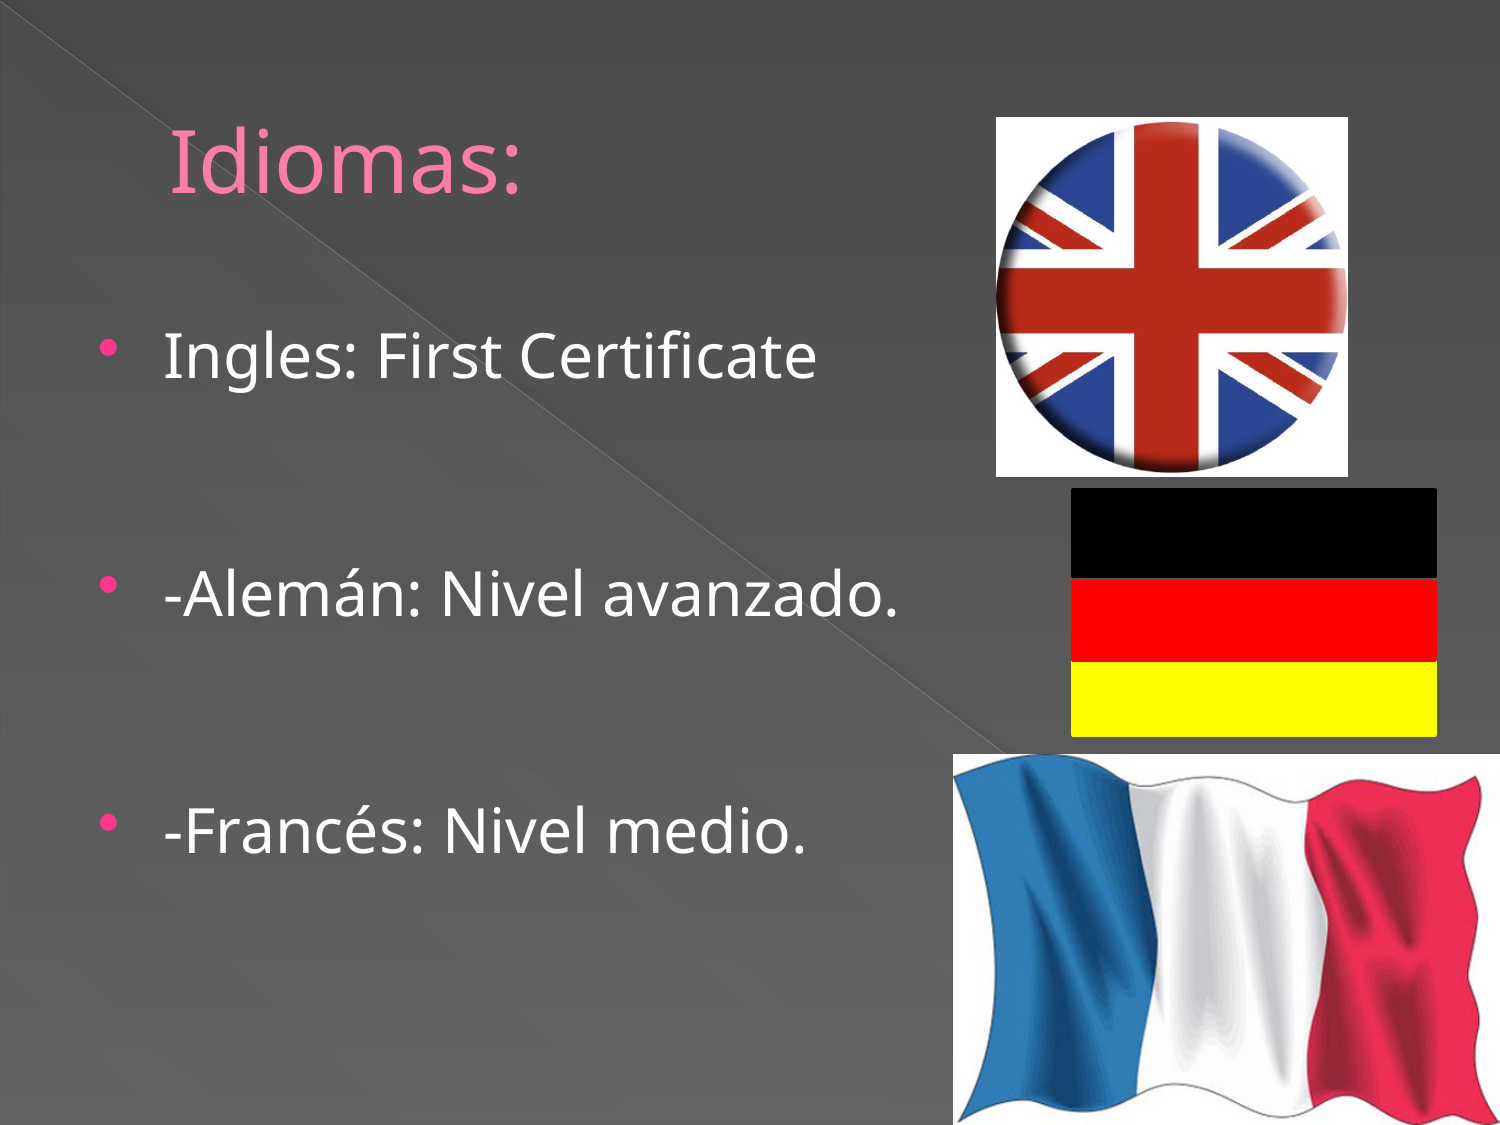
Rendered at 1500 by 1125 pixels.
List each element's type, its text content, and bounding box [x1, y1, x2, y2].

text_box [1071, 488, 1437, 578]
list Ingles: First Certificate -Alemán: Nivel avanzado. -Francés: Nivel medio. [75, 308, 1425, 1059]
picture [995, 116, 1348, 477]
text_box [1071, 580, 1437, 662]
title Idiomas: [75, 43, 1425, 274]
picture [952, 753, 1500, 1125]
text_box [1071, 662, 1437, 737]
